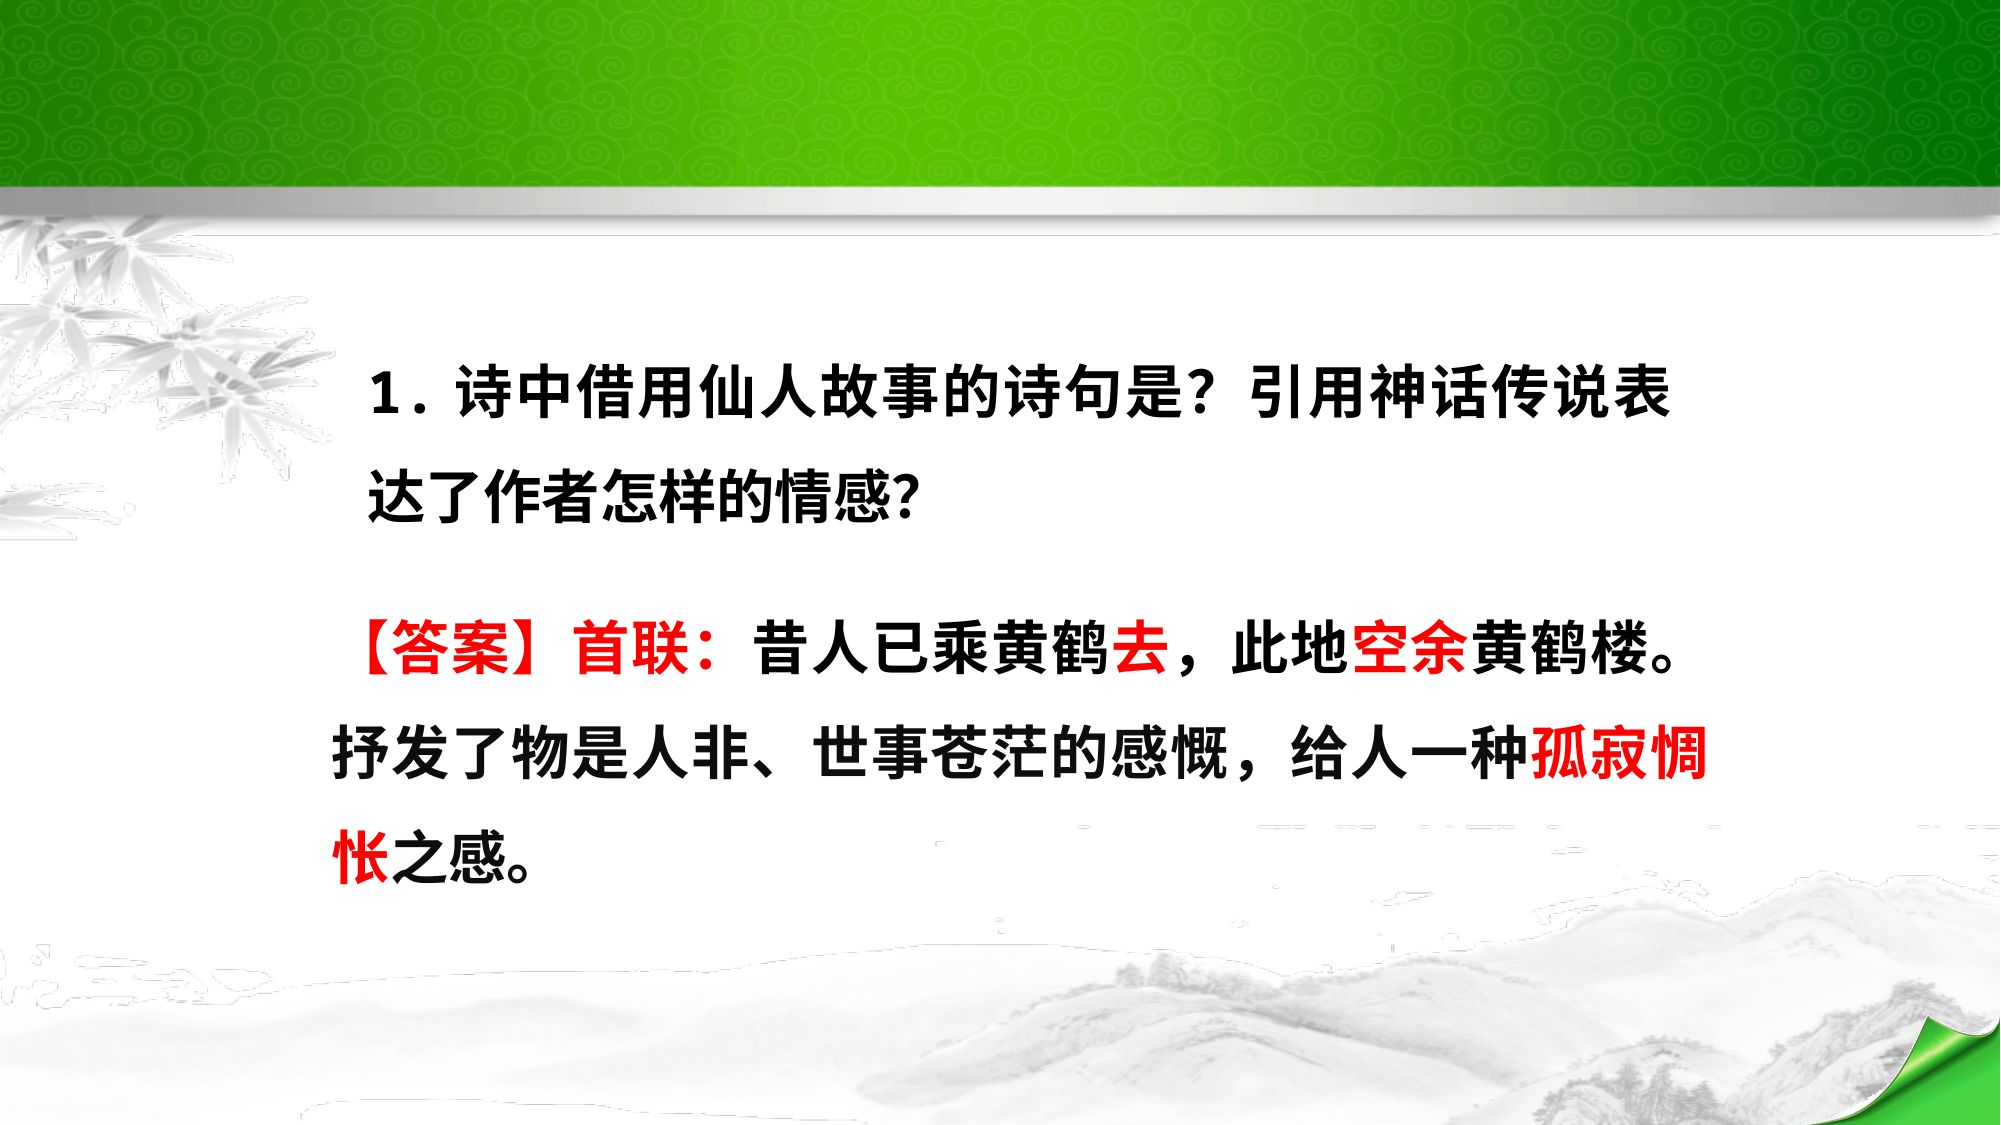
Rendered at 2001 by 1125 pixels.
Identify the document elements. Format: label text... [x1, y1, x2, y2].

text_box 【答案】首联：昔人已乘黄鹤去，此地空余黄鹤楼。抒发了物是人非、世事苍茫的感慨，给人一种孤寂惆怅之感。 [316, 581, 1724, 776]
picture [0, 0, 2000, 570]
picture [0, 779, 2000, 1125]
